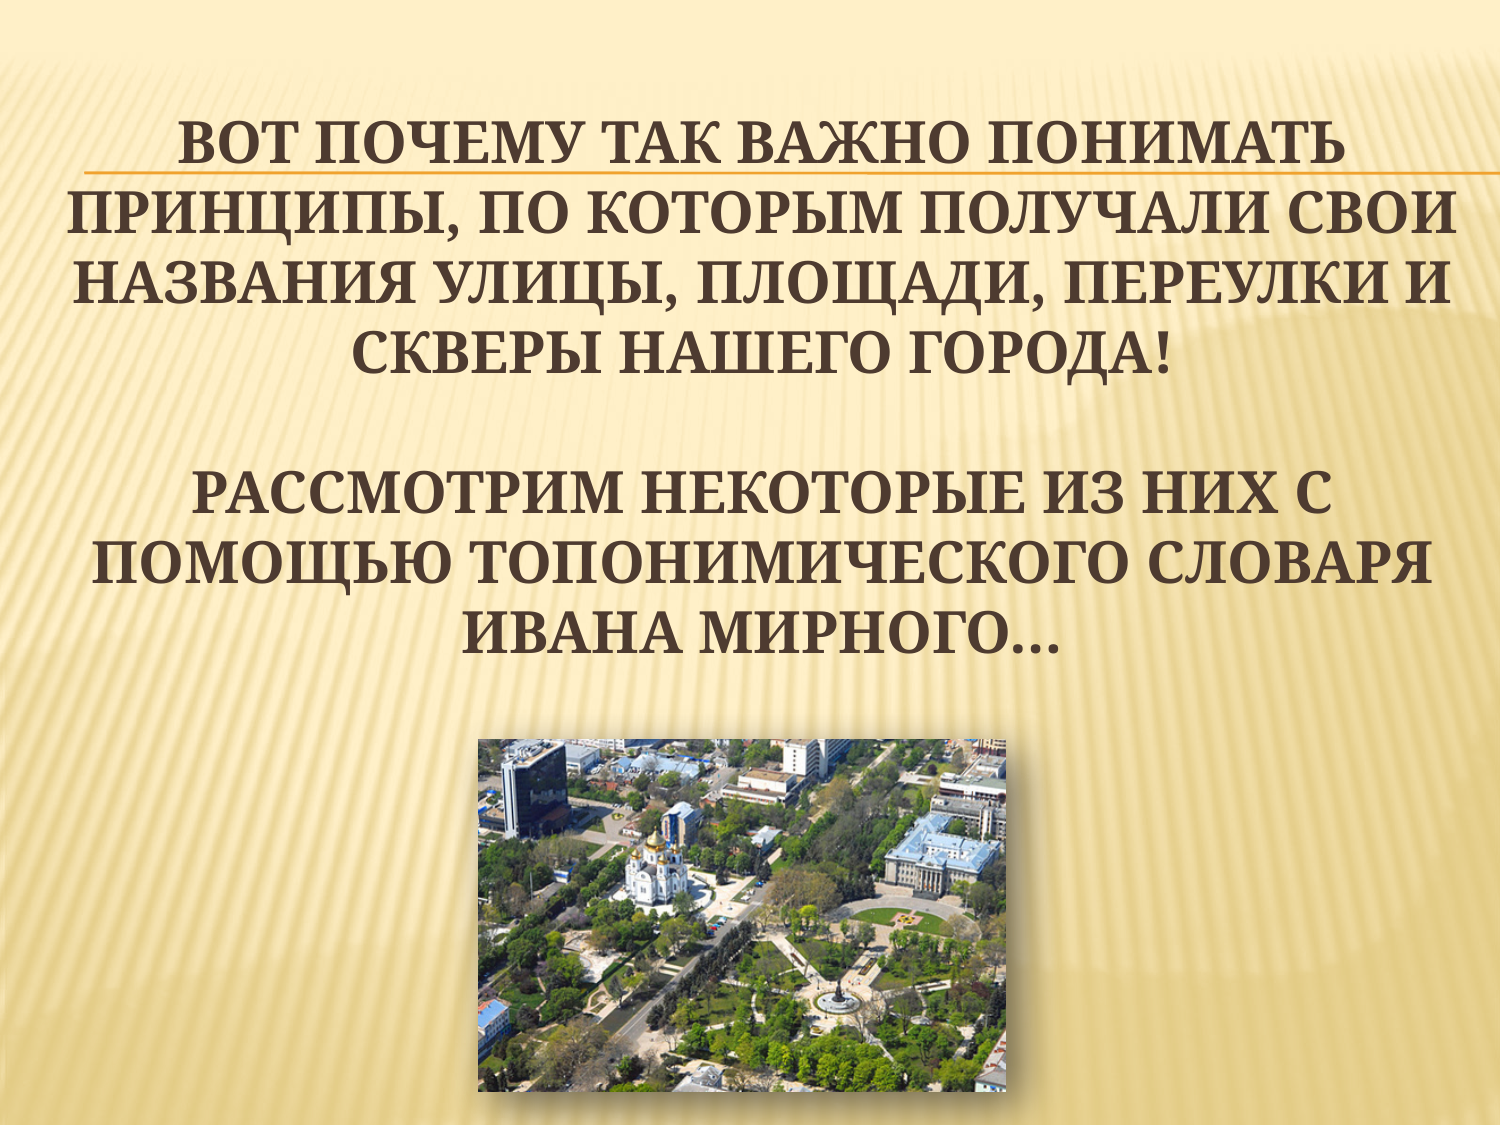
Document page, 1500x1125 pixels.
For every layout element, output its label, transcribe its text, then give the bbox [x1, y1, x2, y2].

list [478, 739, 1007, 1093]
title Вот почему так важно понимать принципы, по которым получали свои названия улицы, площади, переулки и скверы нашего города! Рассмотрим некоторые из них с помощью топонимического словаря Ивана мирного… [50, 54, 1475, 716]
